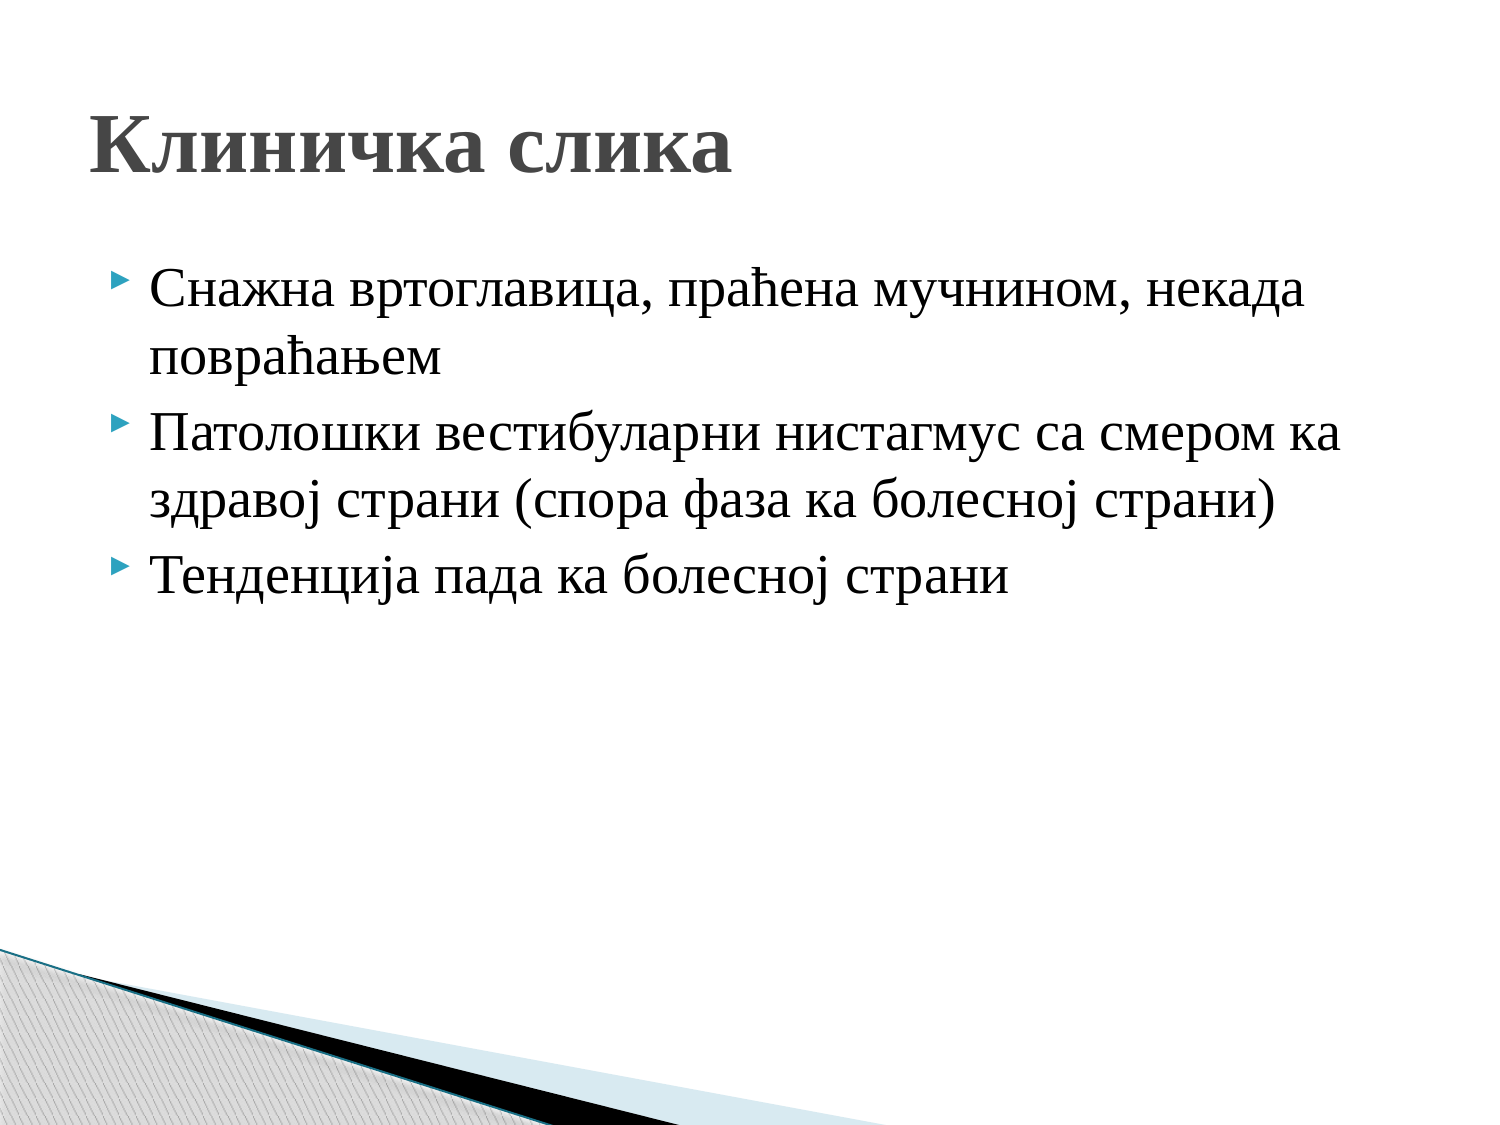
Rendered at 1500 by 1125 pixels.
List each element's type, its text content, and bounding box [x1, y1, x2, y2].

list Снажна вртоглавица, праћена мучнином, некада повраћањем Патолошки вестибуларни нистагмус са смером ка здравој страни (спора фаза ка болесној страни) Тенденција пада ка болесној страни [74, 242, 1426, 986]
title Клиничка слика [75, 45, 1425, 233]
